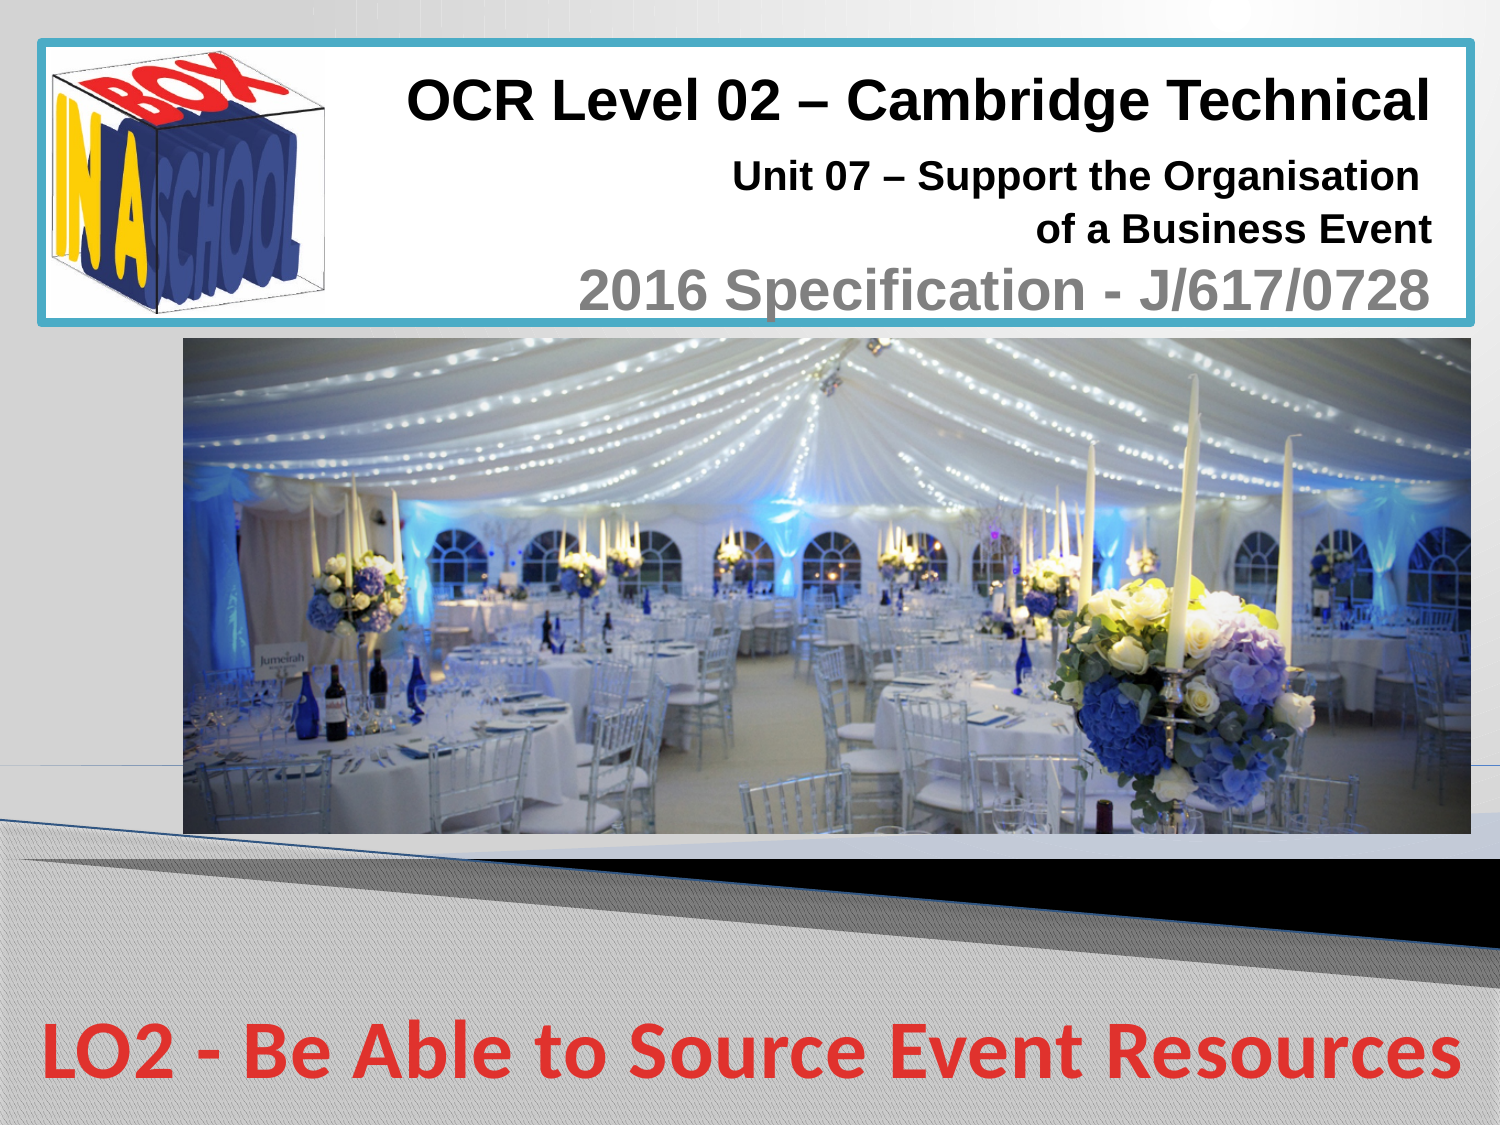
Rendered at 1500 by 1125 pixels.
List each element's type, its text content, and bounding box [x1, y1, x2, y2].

text_box [37, 38, 1475, 327]
text_box OCR Level 02 – Cambridge Technical Unit 07 – Support the Organisation of a Business Event 2016 Specification - J/617/0728 [53, 54, 1447, 330]
picture [182, 337, 1471, 834]
subtitle LO2 - Be Able to Source Event Resources [17, 987, 1483, 1115]
picture [51, 50, 326, 314]
picture [5, 859, 1500, 989]
